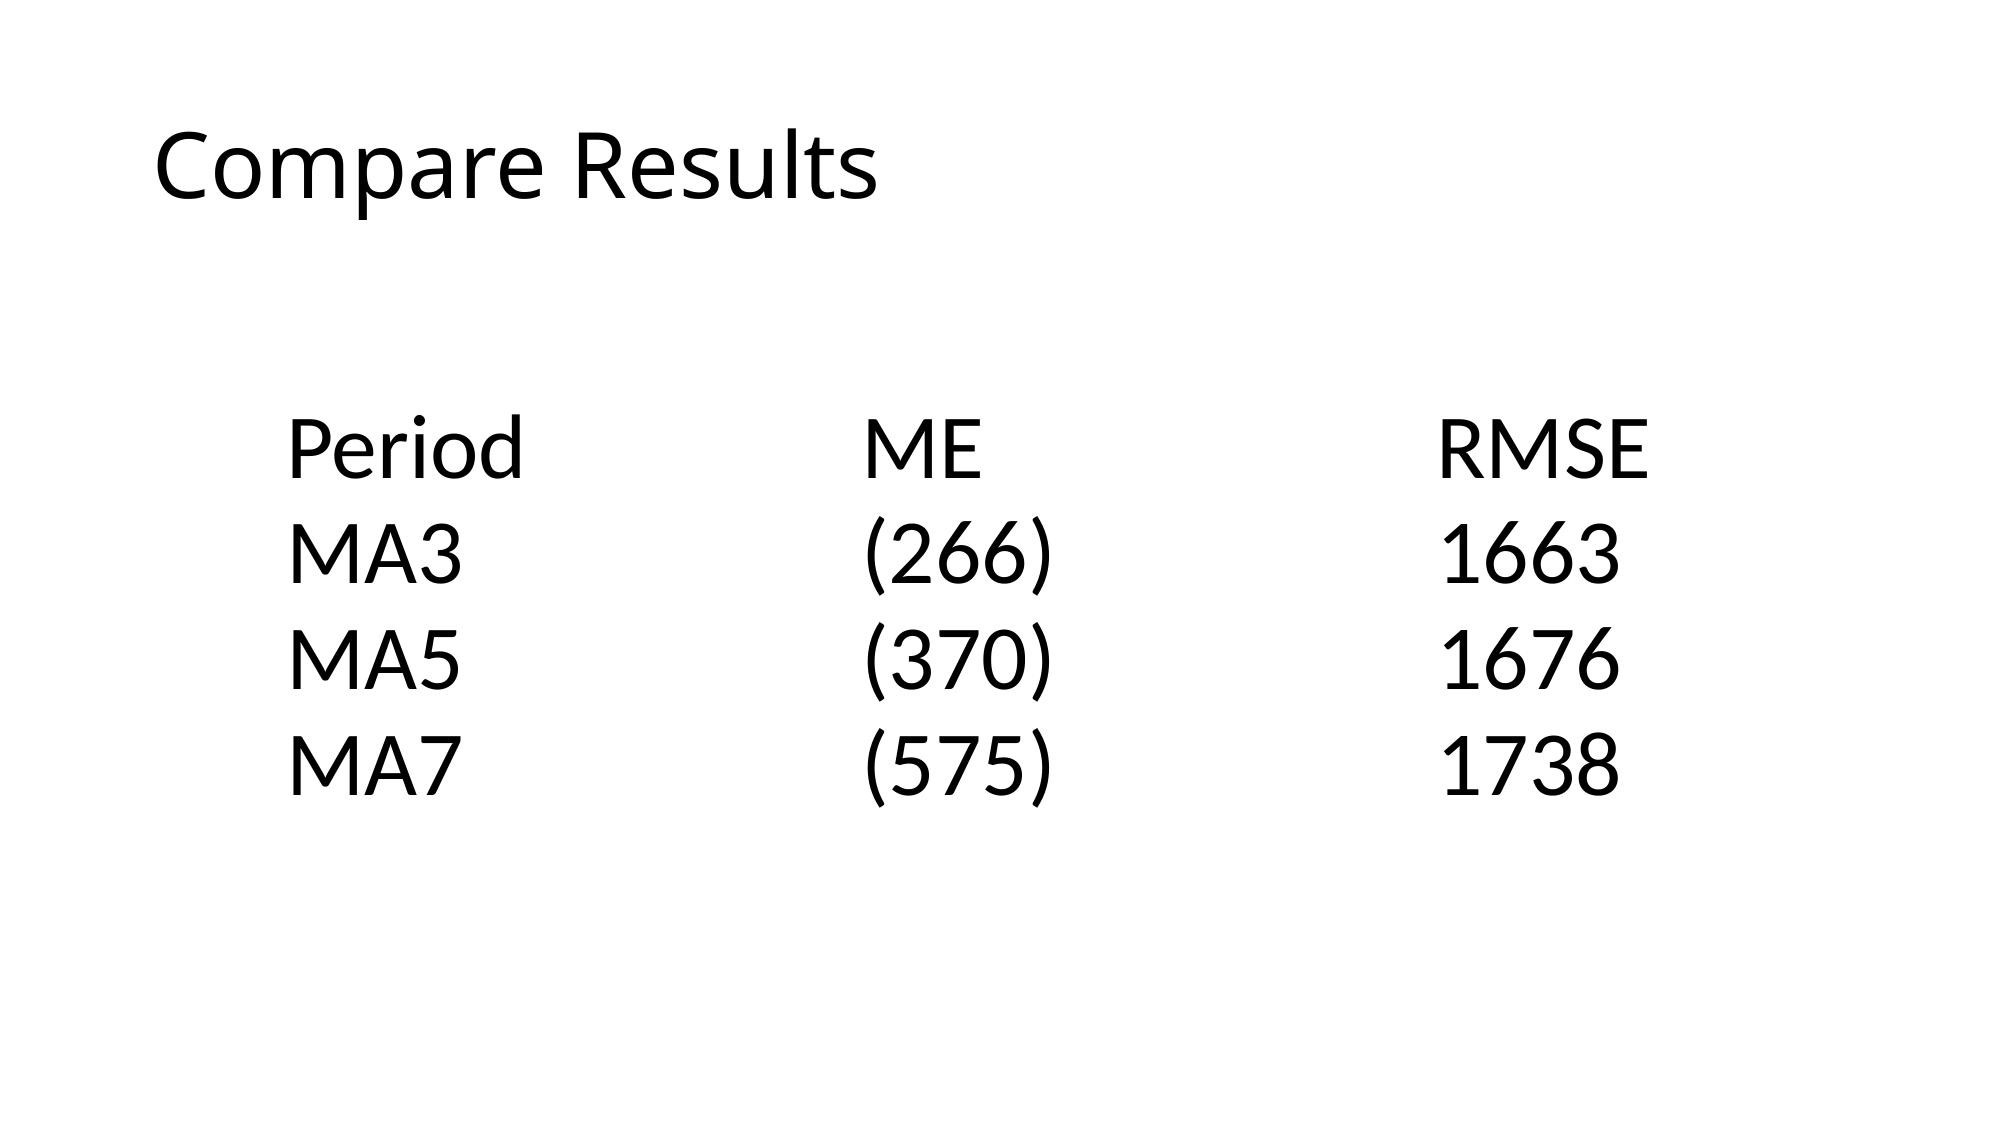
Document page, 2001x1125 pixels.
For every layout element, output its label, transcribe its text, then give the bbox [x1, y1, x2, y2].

table_header ME [850, 396, 1425, 501]
table_cell MA3 [275, 501, 850, 607]
table_header Period [275, 396, 850, 501]
table_cell (266) [850, 501, 1425, 607]
table_cell 1663 [1425, 501, 2000, 607]
table_cell MA5 [275, 607, 850, 713]
table_cell (575) [850, 713, 1425, 818]
table_cell MA7 [275, 713, 850, 818]
table_cell (370) [850, 607, 1425, 713]
title Compare Results [137, 59, 1863, 278]
table_header RMSE [1425, 396, 2000, 501]
table_cell 1676 [1425, 607, 2000, 713]
table_cell 1738 [1425, 713, 2000, 818]
